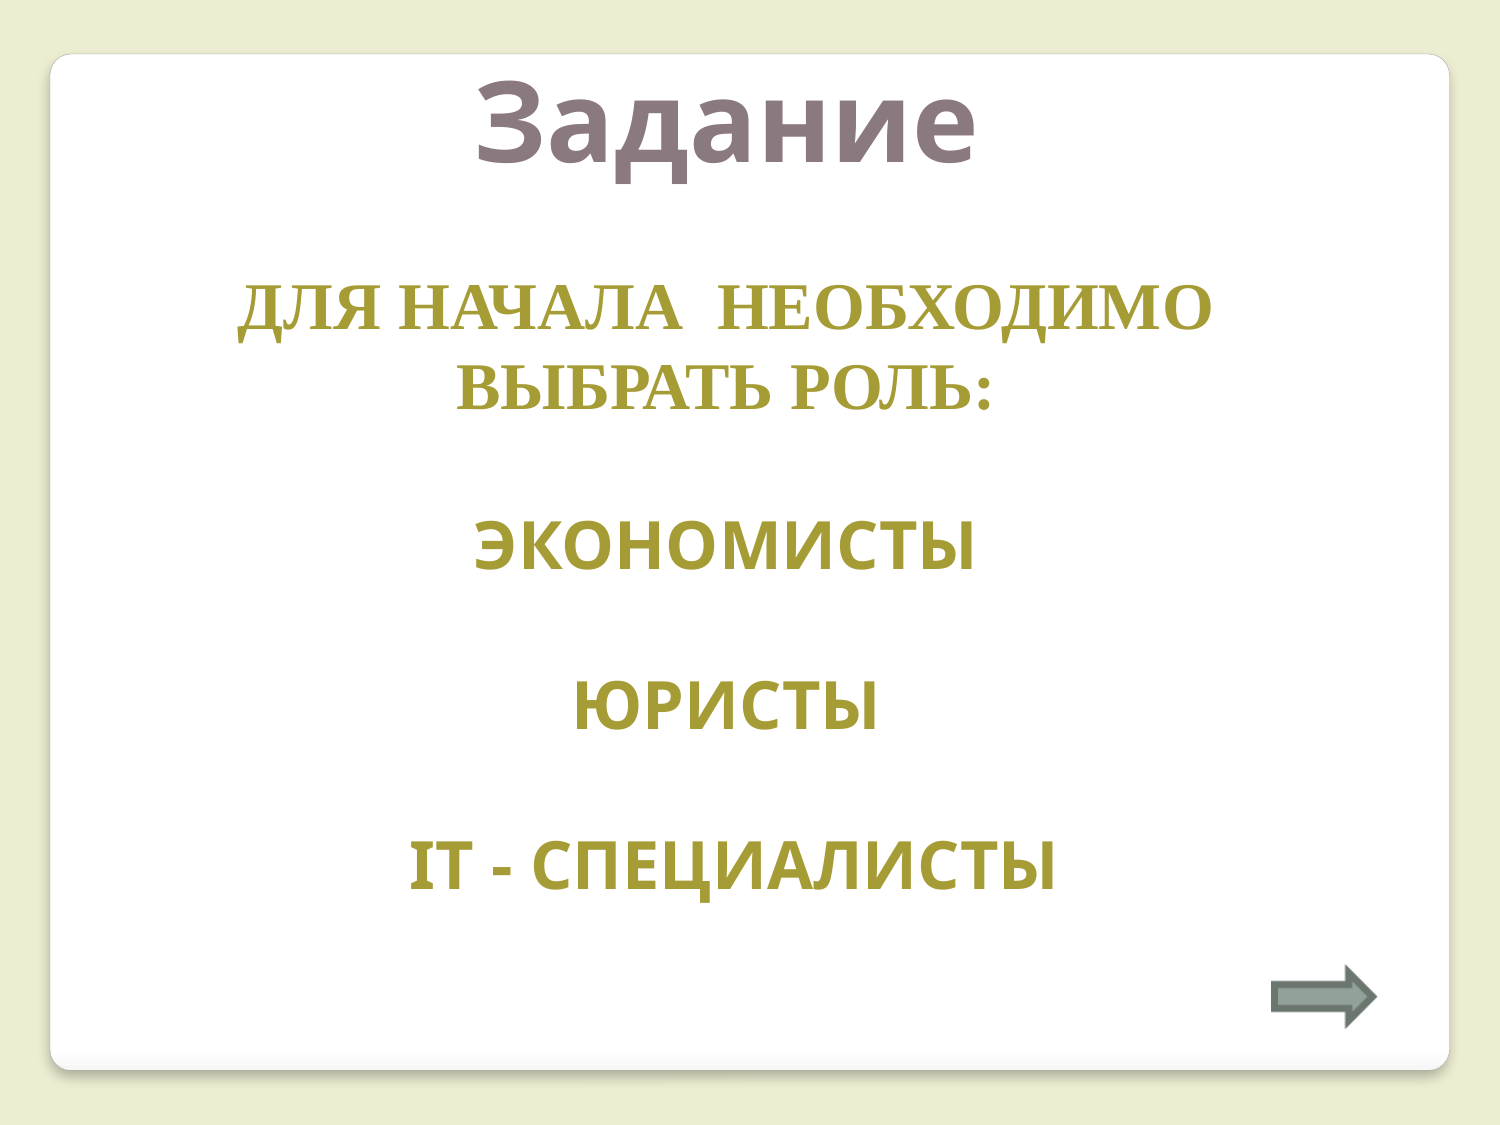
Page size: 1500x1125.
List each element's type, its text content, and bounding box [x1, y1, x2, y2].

picture [1271, 963, 1379, 1029]
text_box Для начала необходимо выбрать роль: экономисты юристы IT - специалисты [70, 255, 1382, 910]
text_box Задание [360, 42, 1093, 255]
